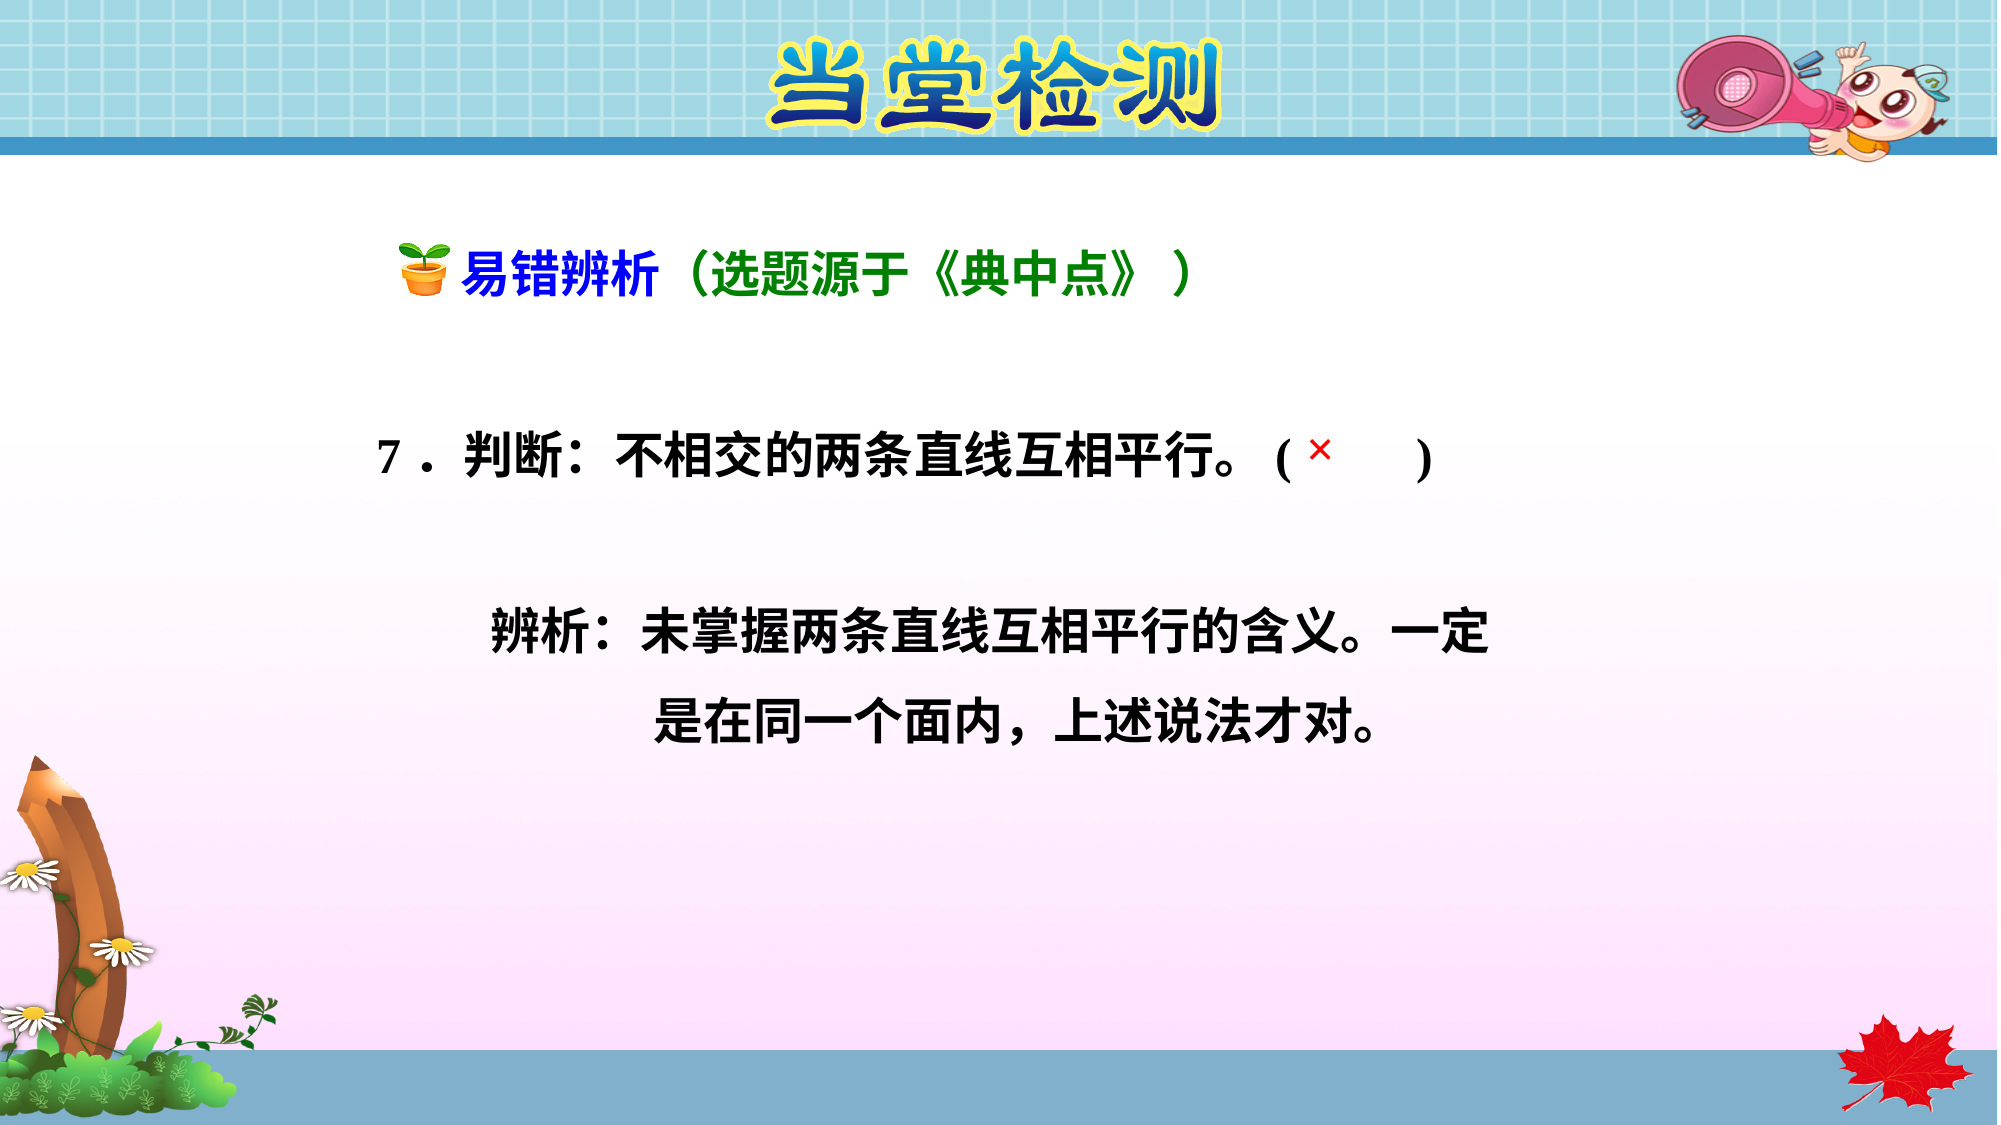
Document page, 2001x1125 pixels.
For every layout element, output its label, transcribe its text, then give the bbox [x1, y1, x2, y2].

text_box × [1291, 409, 1402, 485]
text_box 7．判断：不相交的两条直线互相平行。( ) [362, 385, 1496, 491]
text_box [392, 204, 1347, 311]
text_box 辨析：未掌握两条直线互相平行的含义。一定是在同一个面内，上述说法才对。 [475, 562, 1516, 758]
picture [0, 0, 1998, 1125]
